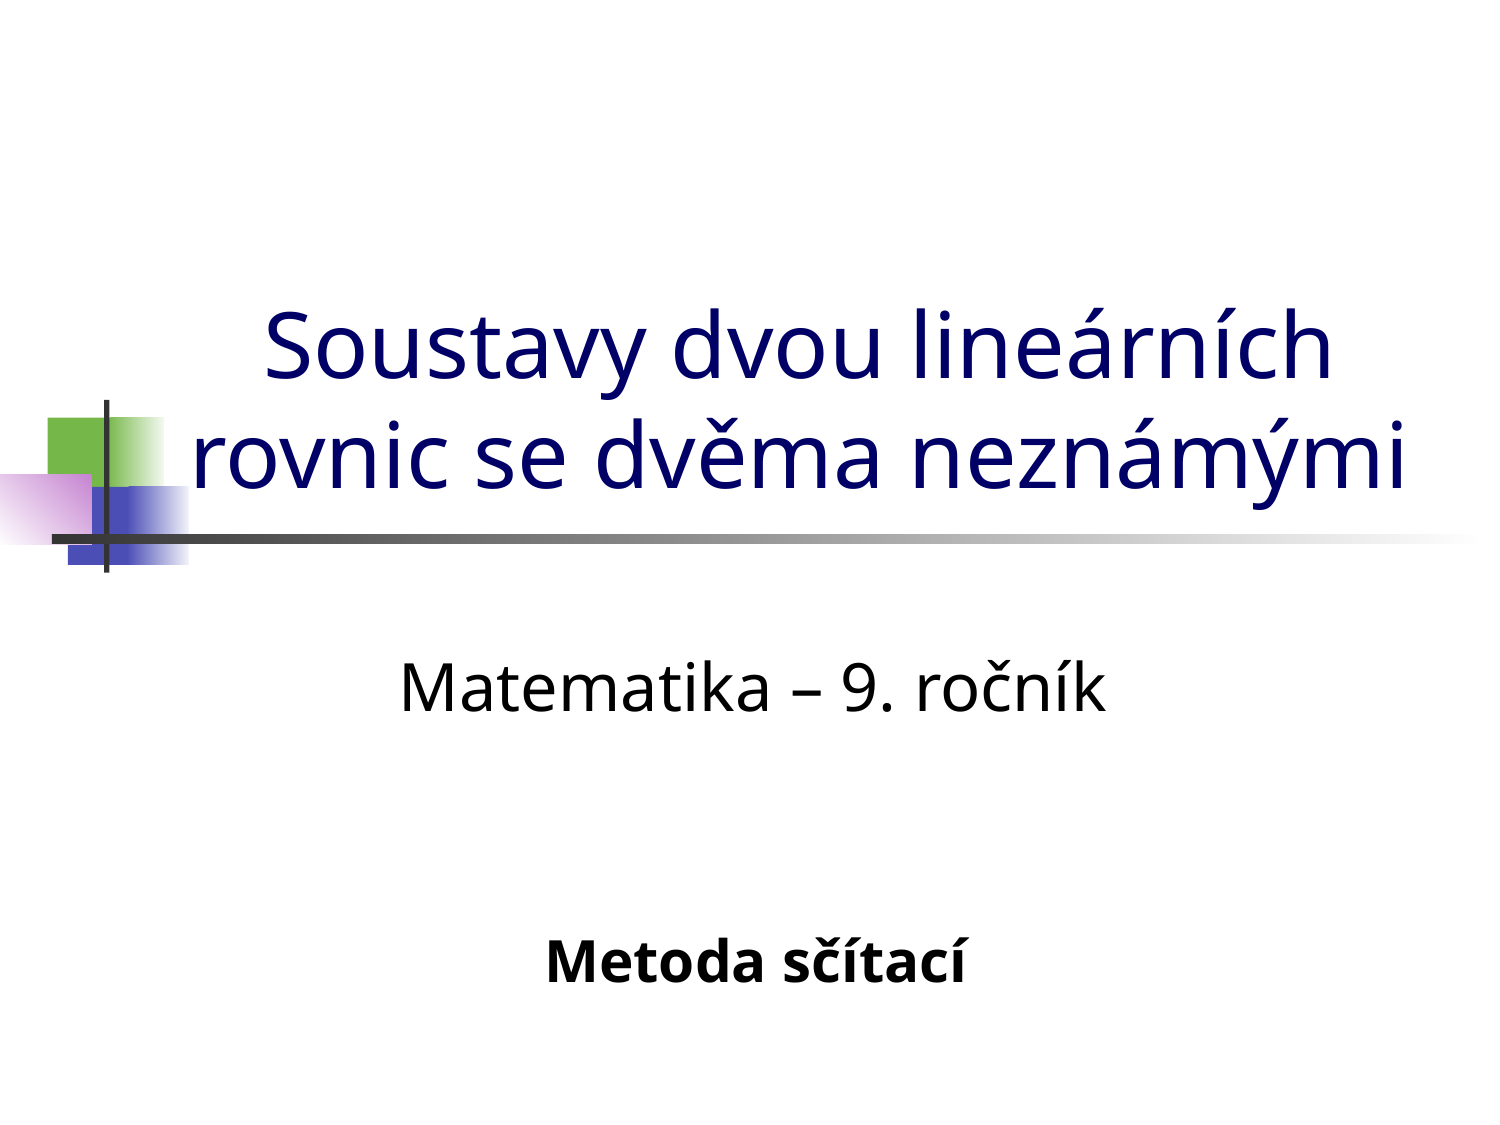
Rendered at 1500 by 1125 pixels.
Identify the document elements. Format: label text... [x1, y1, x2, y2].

text_box Metoda sčítací [395, 916, 1117, 1002]
title Soustavy dvou lineárních rovnic se dvěma neznámými [162, 274, 1438, 516]
subtitle Matematika – 9. ročník [224, 637, 1282, 740]
